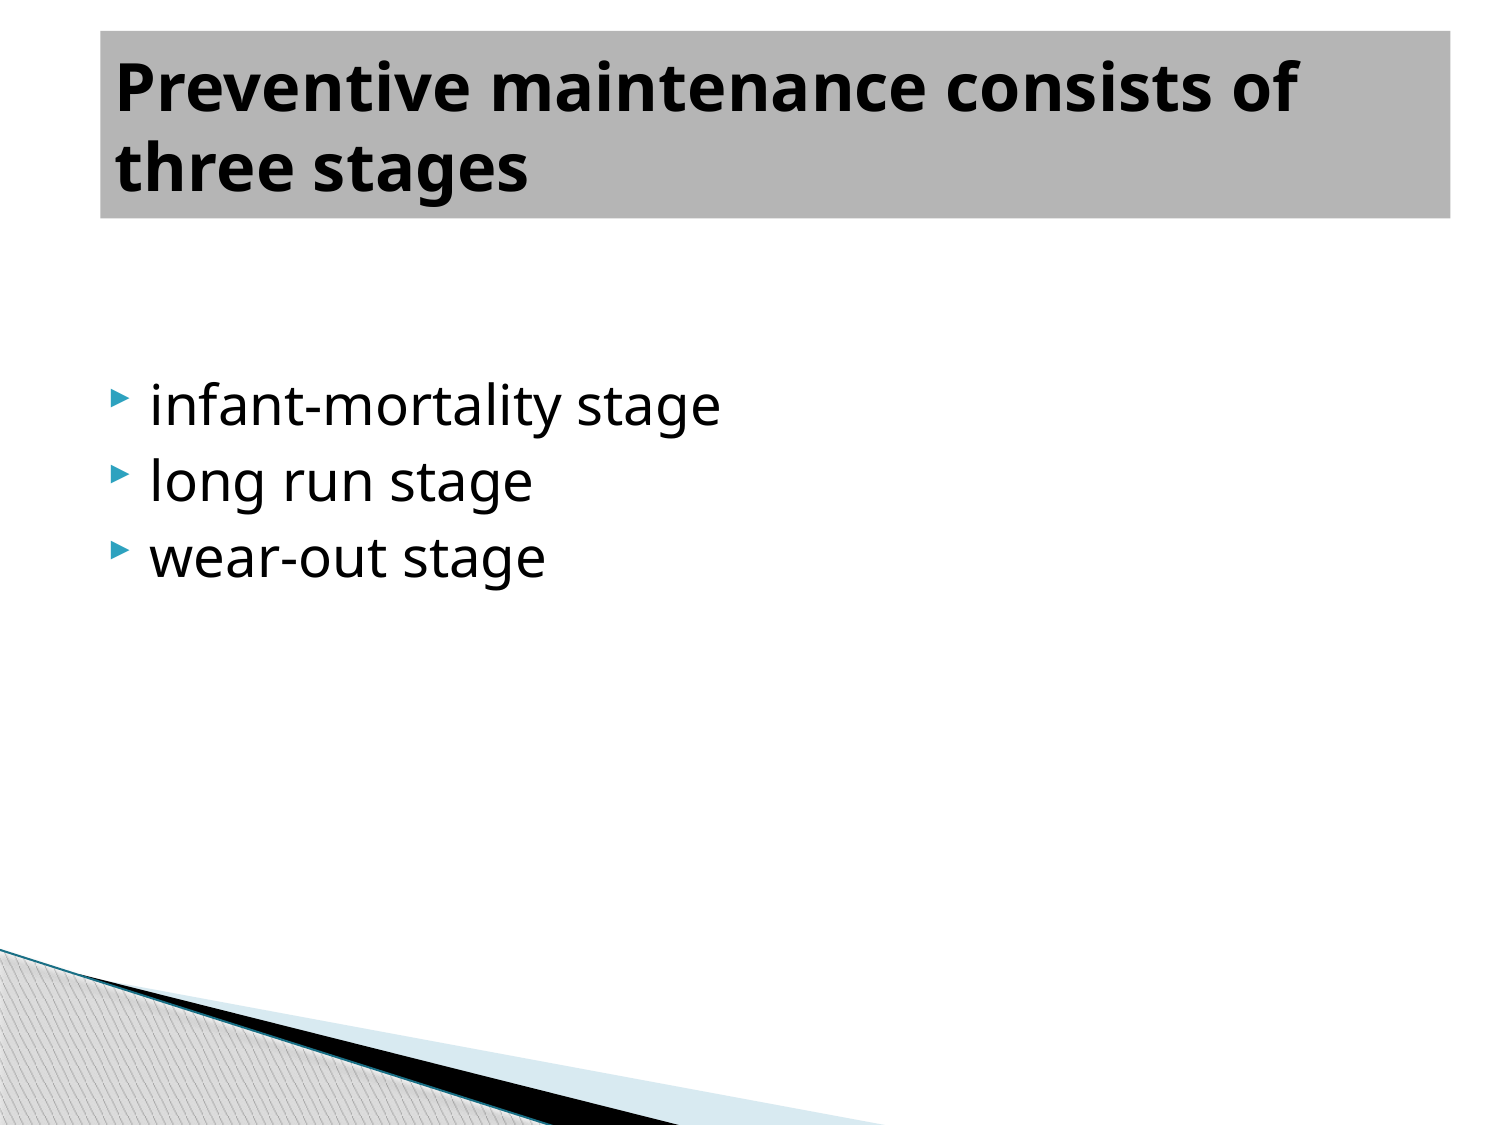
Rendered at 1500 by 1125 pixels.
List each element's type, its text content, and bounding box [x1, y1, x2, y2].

list infant-mortality stage long run stage wear-out stage [75, 361, 1425, 986]
title Preventive maintenance consists of three stages [100, 30, 1451, 219]
